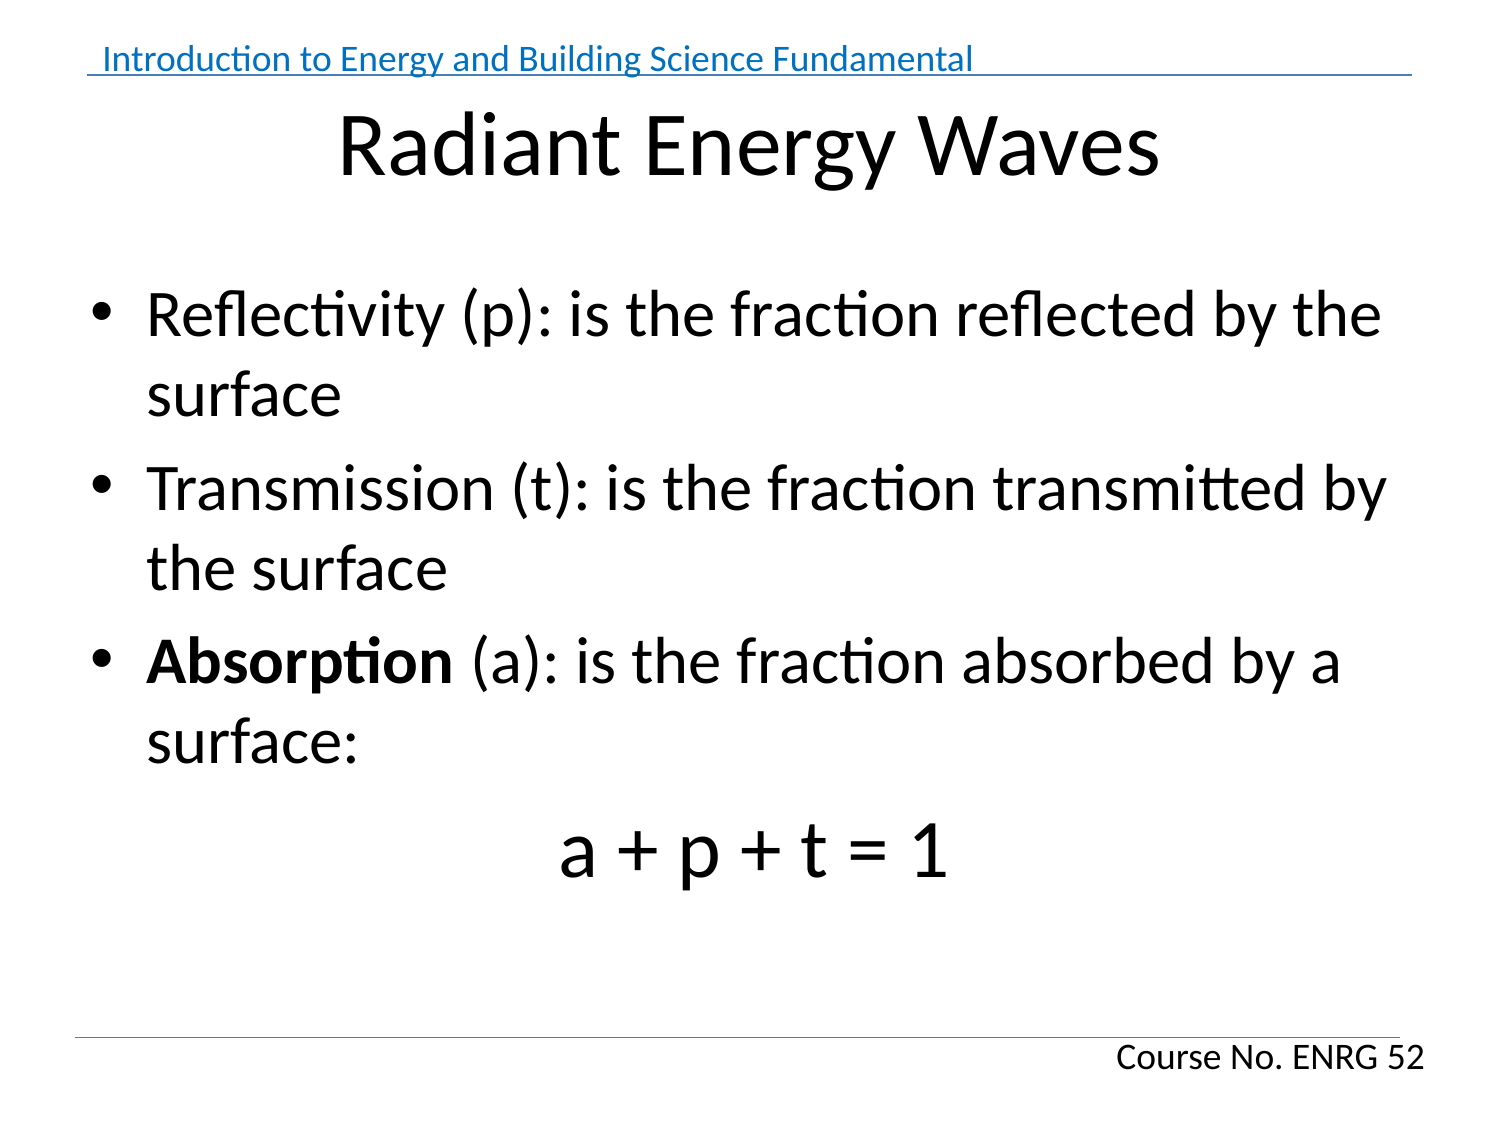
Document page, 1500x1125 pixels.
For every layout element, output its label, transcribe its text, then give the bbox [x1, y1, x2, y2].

title Radiant Energy Waves [75, 45, 1425, 233]
list Reflectivity (p): is the fraction reflected by the surface Transmission (t): is the fraction transmitted by the surface Absorption (a): is the fraction absorbed by a surface: a + p + t = 1 [75, 262, 1425, 1005]
